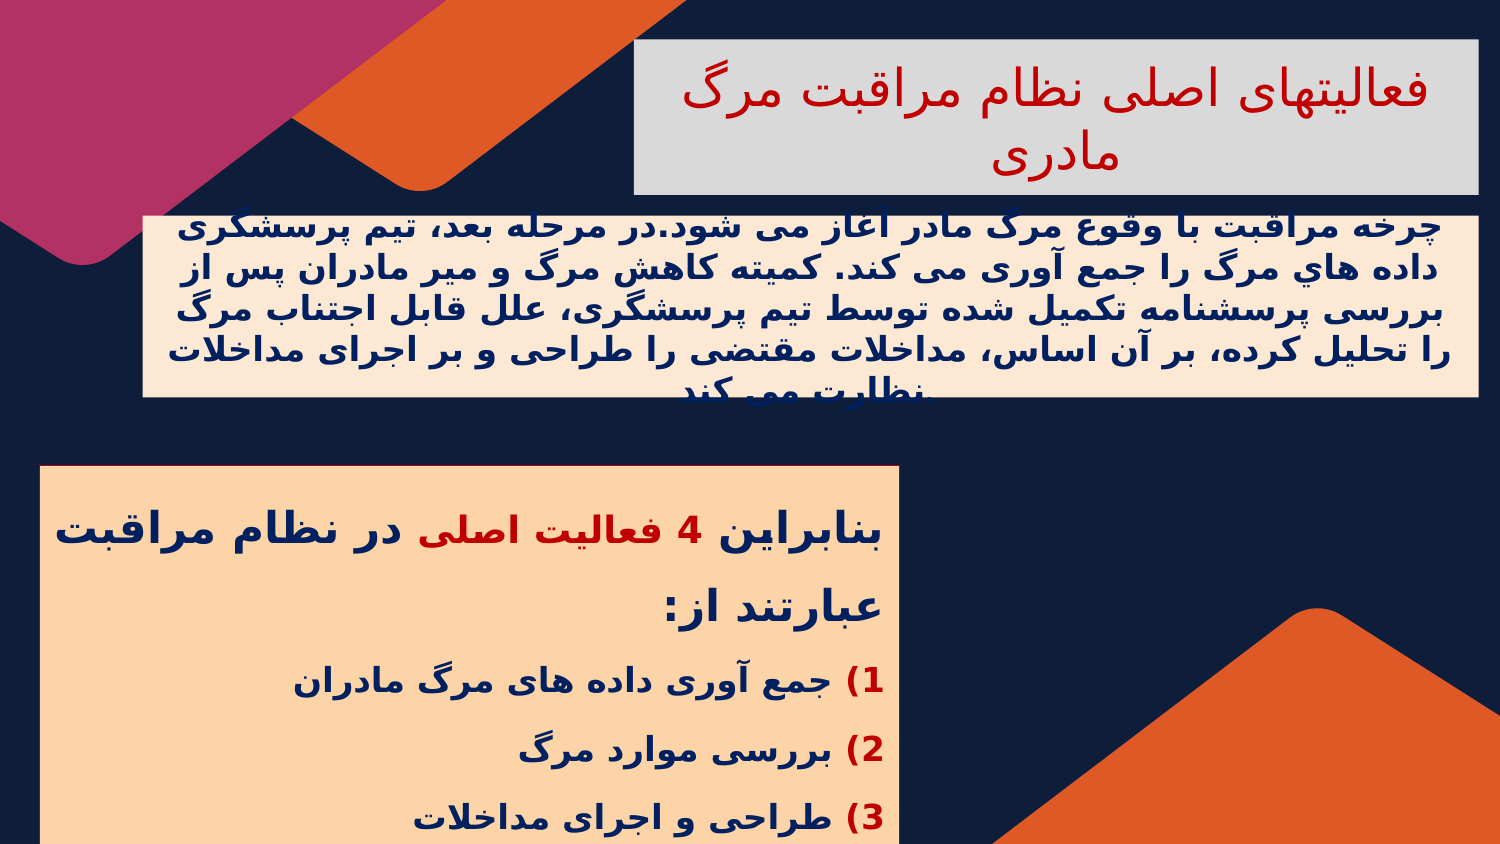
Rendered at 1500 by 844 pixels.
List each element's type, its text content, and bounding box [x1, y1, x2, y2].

text_box بنابراين 4 فعاليت اصلی در نظام مراقبت عبارتند از: 1) جمع آوری داده های مرگ مادران 2) بررسی موارد مرگ 3) طراحی و اجرای مداخلات 4) پايش و ارزشيابی [39, 465, 900, 844]
title چرخه مراقبت با وقوع مرگ مادر آغاز می شود.در مرحله بعد، تيم پرسشگری داده هاي مرگ را جمع آوری می کند. کميته کاهش مرگ و مير مادران پس از بررسی پرسشنامه تکميل شده توسط تيم پرسشگری، علل قابل اجتناب مرگ را تحليل کرده، بر آن اساس، مداخلات مقتضی را طراحی و بر اجرای مداخلات نظارت می کند. [142, 215, 1479, 398]
subtitle فعالیتهای اصلی نظام مراقبت مرگ مادری [633, 39, 1479, 195]
